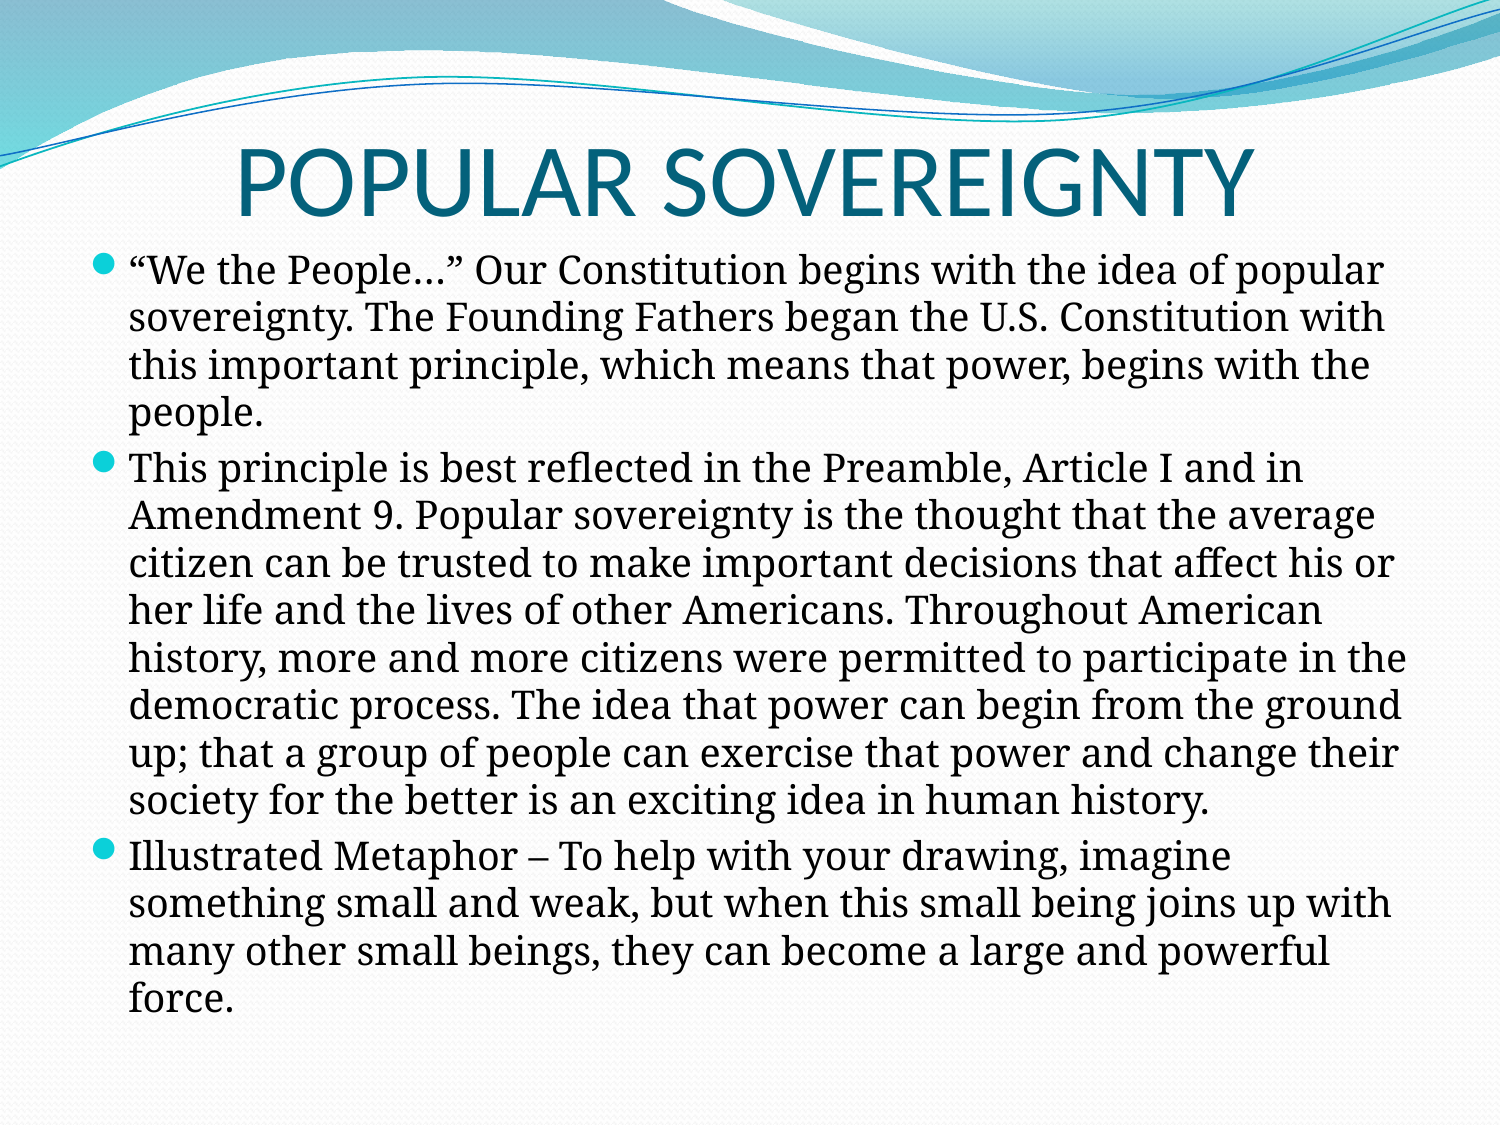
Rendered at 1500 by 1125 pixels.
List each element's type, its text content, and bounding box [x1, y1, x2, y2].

title POPULAR SOVEREIGNTY [70, 50, 1421, 238]
list “We the People…” Our Constitution begins with the idea of popular sovereignty. The Founding Fathers began the U.S. Constitution with this important principle, which means that power, begins with the people. This principle is best reflected in the Preamble, Article I and in Amendment 9. Popular sovereignty is the thought that the average citizen can be trusted to make important decisions that affect his or her life and the lives of other Americans. Throughout American history, more and more citizens were permitted to participate in the democratic process. The idea that power can begin from the ground up; that a group of people can exercise that power and change their society for the better is an exciting idea in human history. Illustrated Metaphor – To help with your drawing, imagine something small and weak, but when this small being joins up with many other small beings, they can become a large and powerful force. [75, 237, 1425, 1038]
